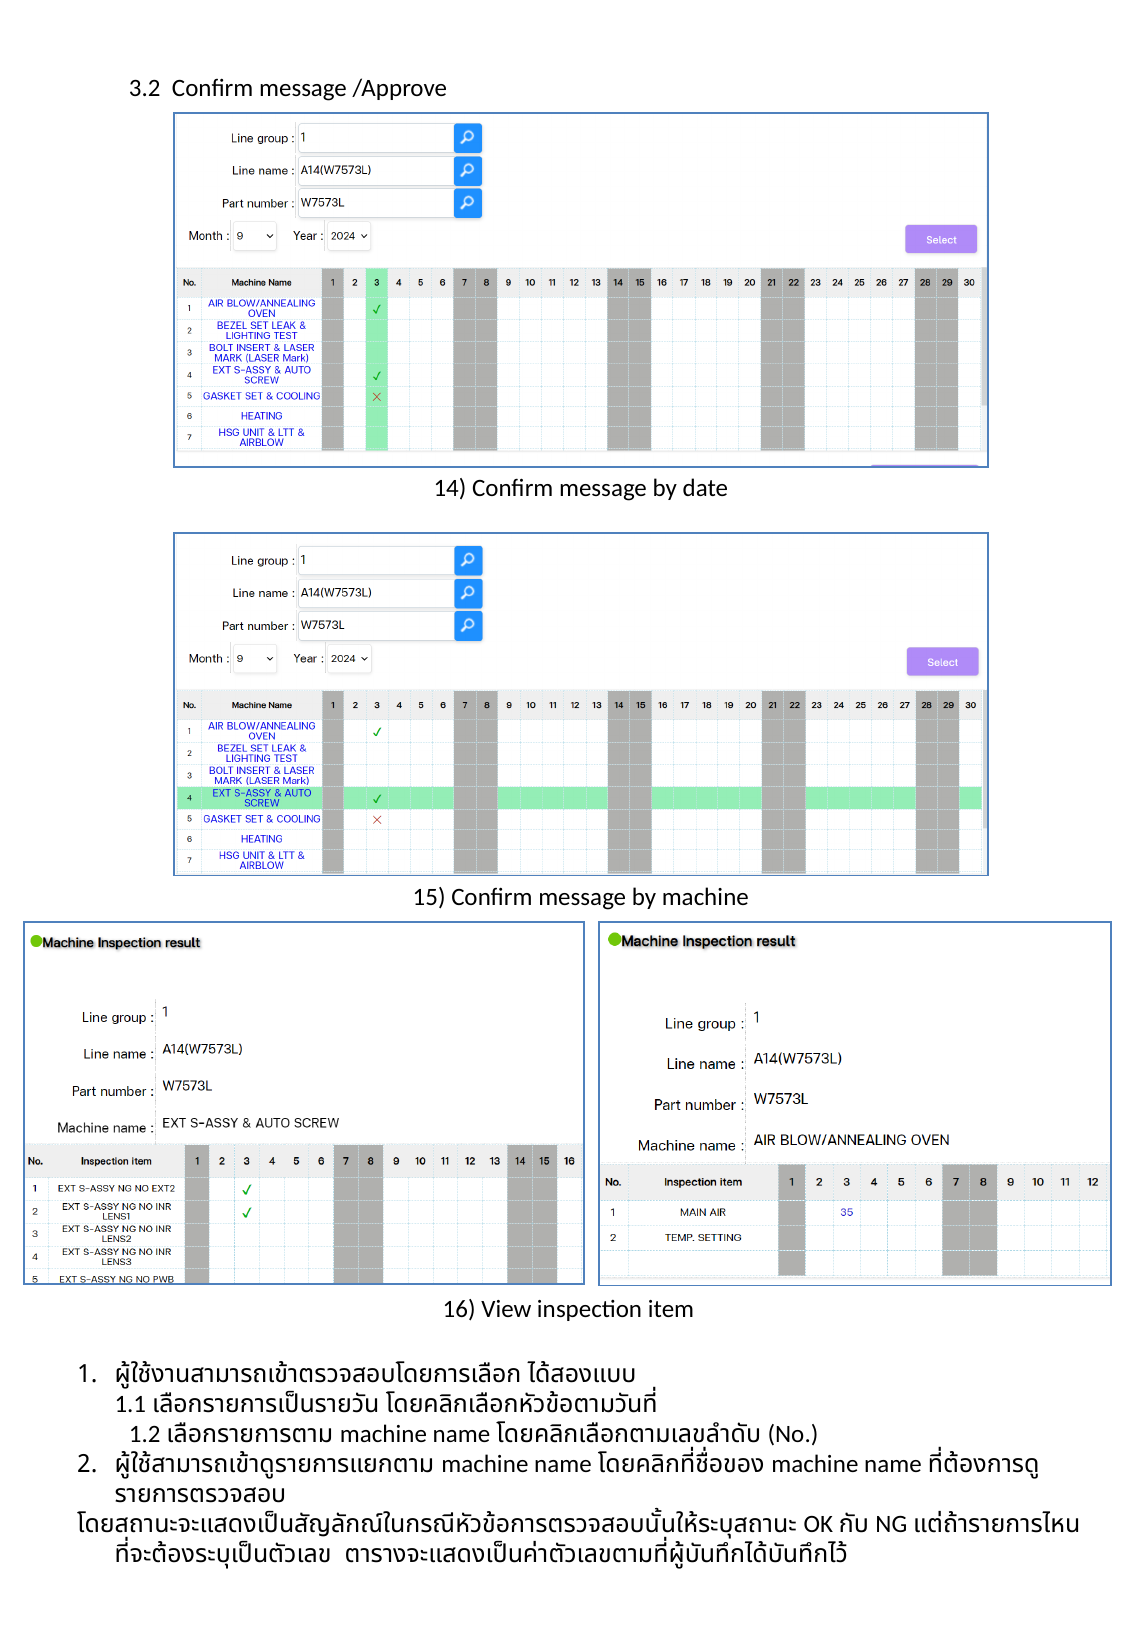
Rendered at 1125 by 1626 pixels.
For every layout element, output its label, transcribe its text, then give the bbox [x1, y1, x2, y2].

text_box 15) Confirm message by machine [174, 881, 988, 918]
picture [174, 113, 988, 467]
text_box 14) Confirm message by date [174, 474, 988, 509]
picture [174, 533, 988, 875]
text_box ผู้ใช้งานสามารถเข้าตรวจสอบโดยการเลือก ได้สองแบบ 1.1 เลือกรายการเป็นรายวัน โดยคลิกเลือกหัวข้อตามวันที่ 1.2 เลือกรายการตาม machine name โดยคลิกเลือกตามเลขลำดับ (No.) ผู้ใช้สามารถเข้าดูรายการแยกตาม machine name โดยคลิกที่ชื่อของ machine name ที่ต้องการดูรายการตรวจสอบ โดยสถานะจะแสดงเป็นสัญลักณ์ในกรณีหัวข้อการตรวจสอบนั้นให้ระบุสถานะ OK กับ NG แต่ถ้ารายการไหนที่จะต้องระบุเป็นตัวเลข ตารางจะแสดงเป็นค่าตัวเลขตามที่ผู้บันทึกได้บันทึกไว้ [62, 1350, 1100, 1575]
picture [24, 922, 584, 1284]
picture [599, 922, 1111, 1285]
text_box 3.2 Confirm message /Approve [114, 63, 463, 109]
text_box 16) View inspection item [162, 1285, 975, 1331]
